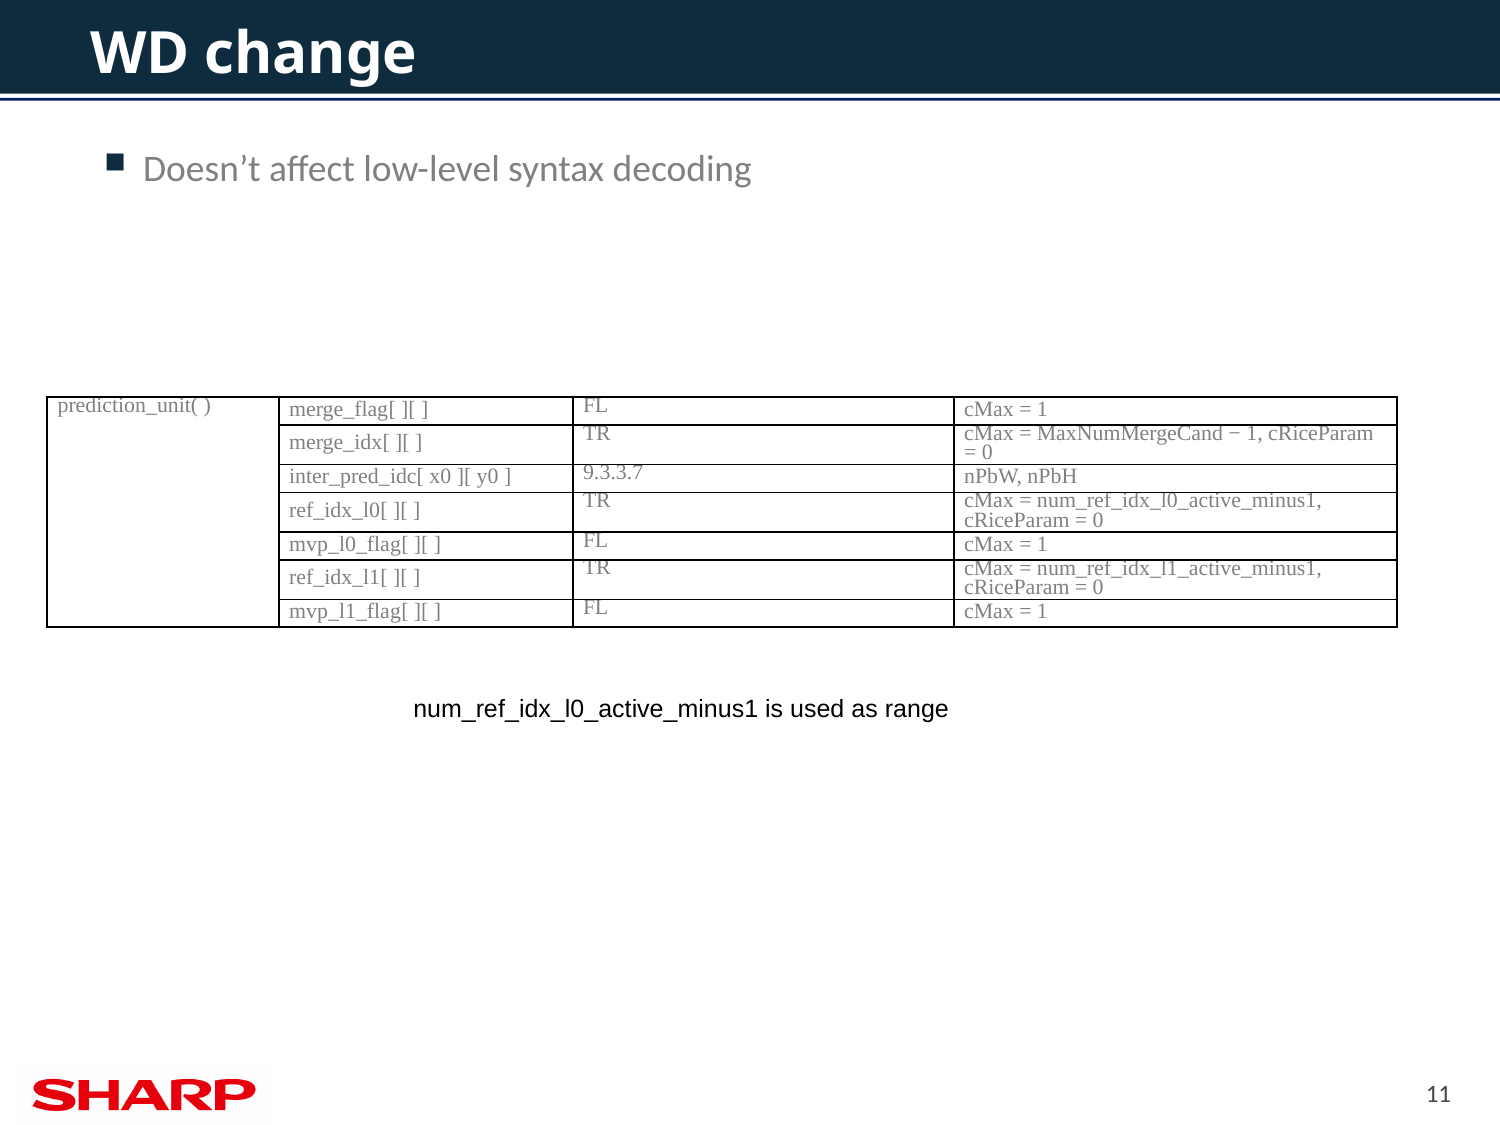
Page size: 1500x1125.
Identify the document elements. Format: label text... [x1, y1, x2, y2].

table_header prediction_unit( ) [48, 398, 74, 626]
text_box Doesn’t affect low-level syntax decoding [74, 128, 1425, 1050]
title WD change [74, 15, 1426, 85]
picture [17, 1064, 271, 1125]
text_box num_ref_idx_l0_active_minus1 is used as range [407, 686, 1052, 729]
slide_number 11 [1345, 1062, 1467, 1108]
